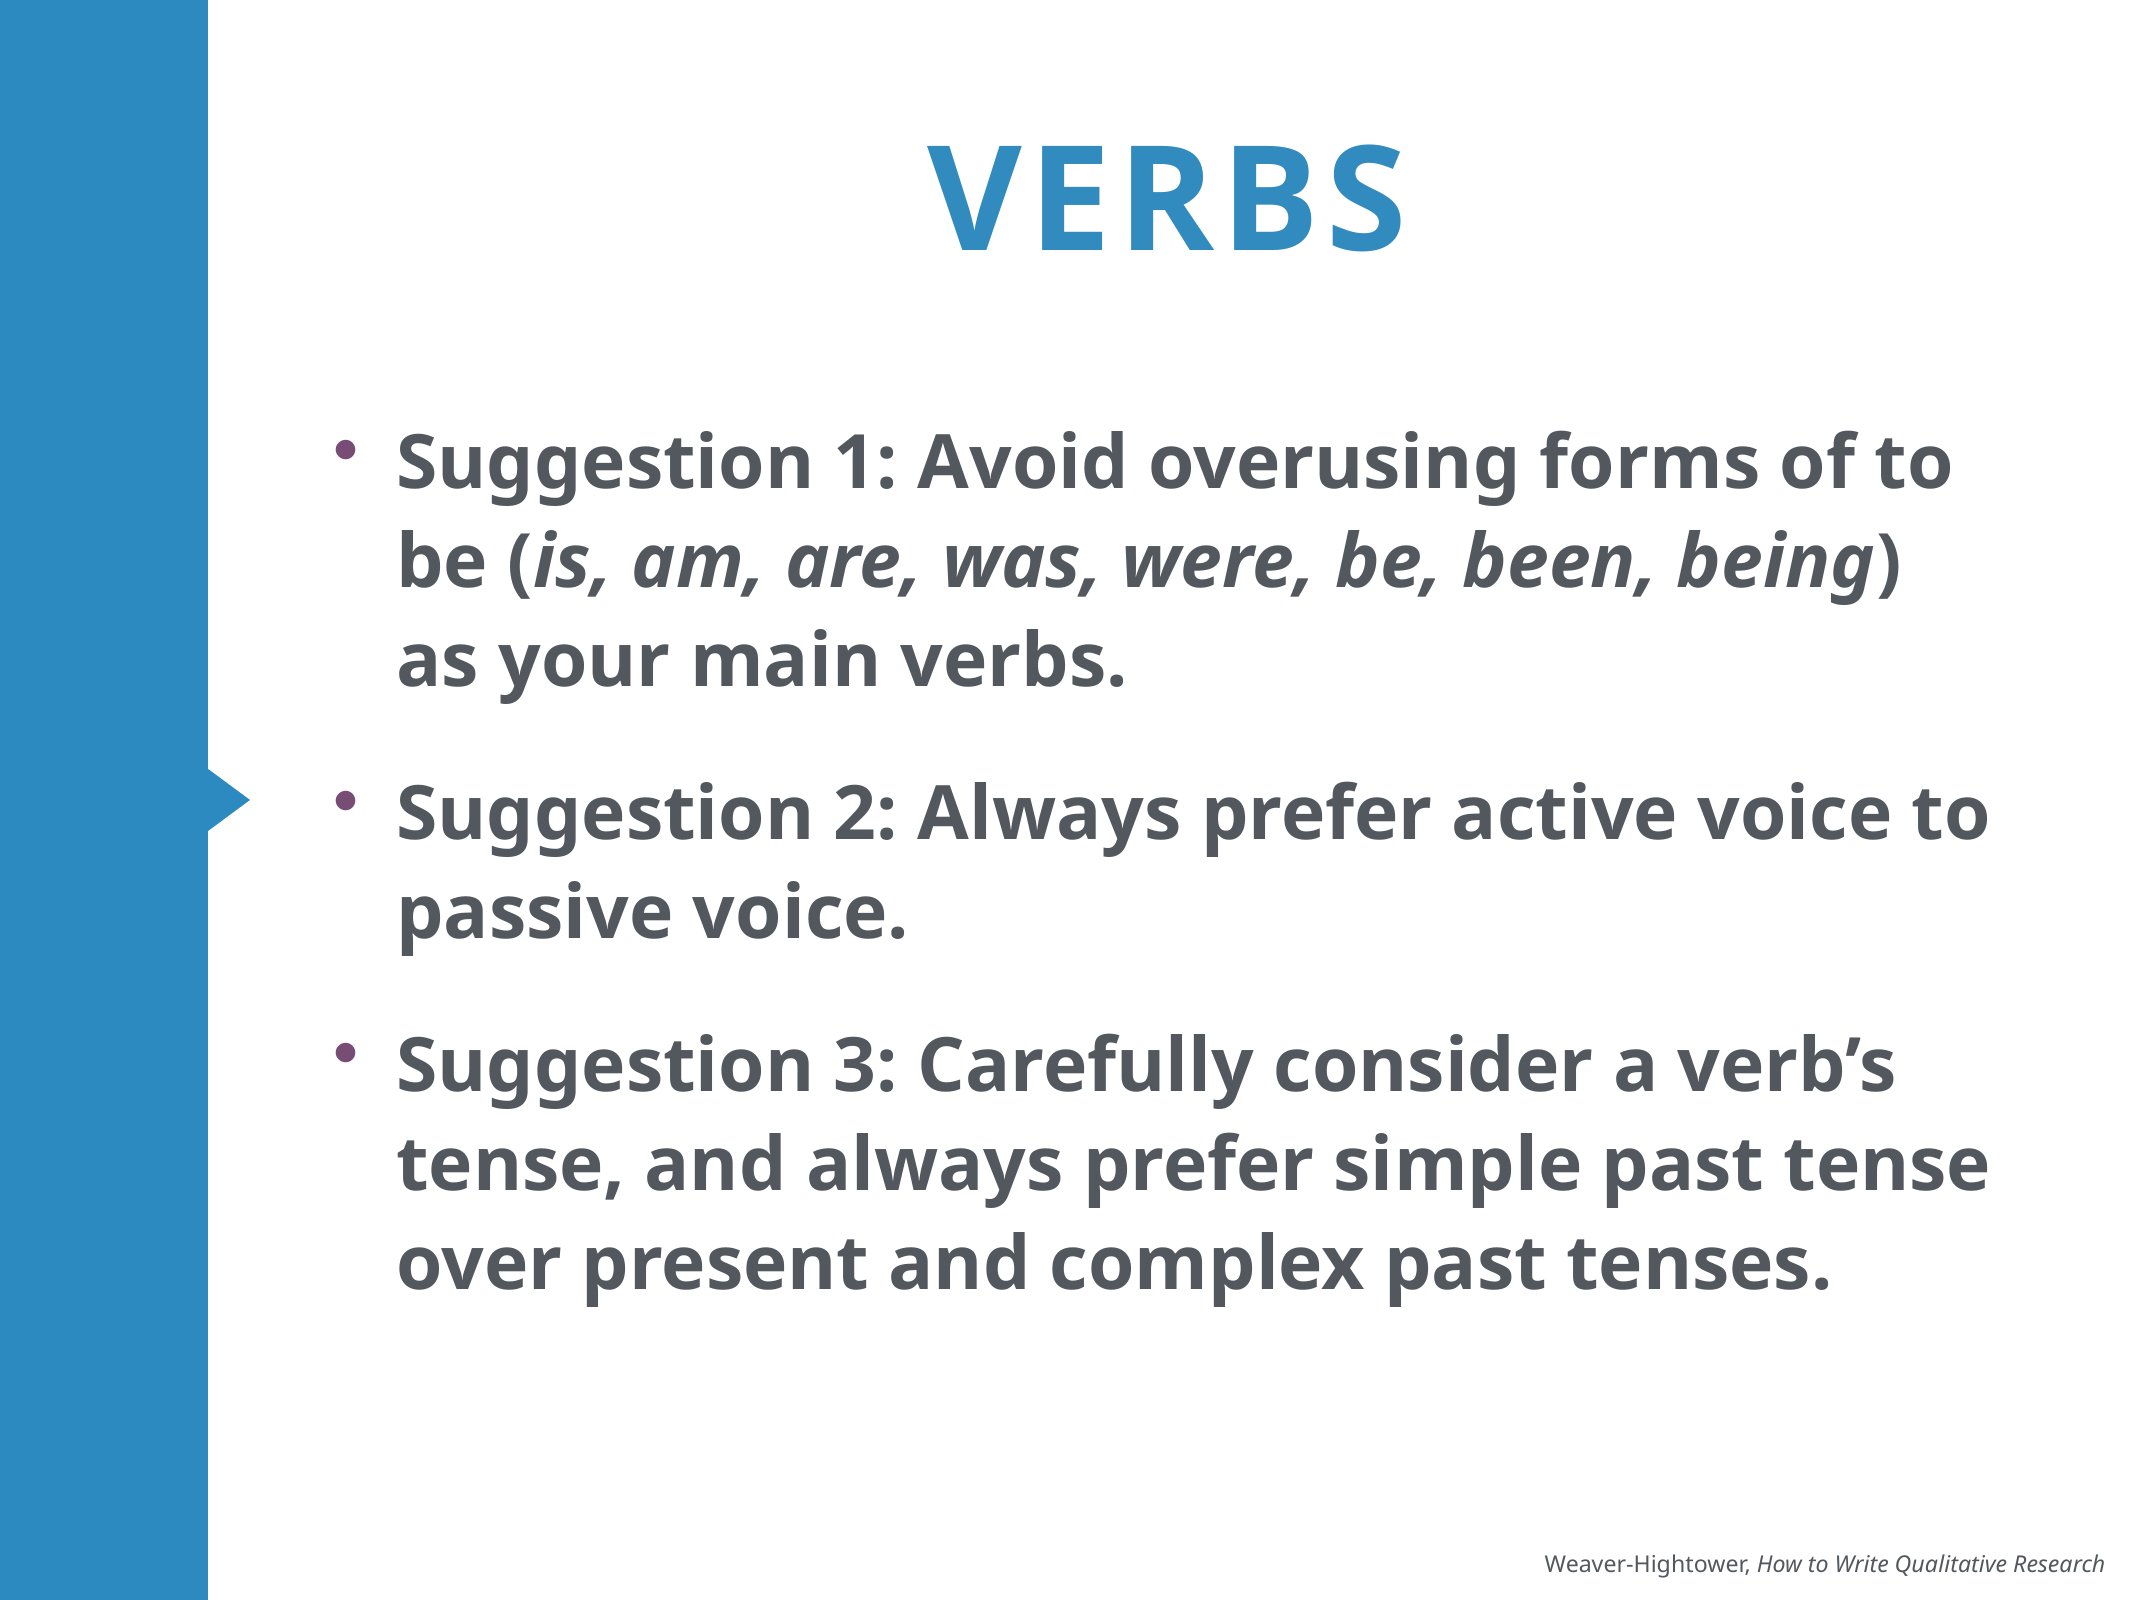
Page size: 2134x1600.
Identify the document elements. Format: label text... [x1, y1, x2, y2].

list Suggestion 1: Avoid overusing forms of to be (is, am, are, was, were, be, been, being) as your main verbs. Suggestion 2: Always prefer active voice to passive voice. Suggestion 3: Carefully consider a verb’s tense, and always prefer simple past tense over present and complex past tenses. [333, 404, 2002, 1456]
title Verbs [333, 103, 2002, 314]
